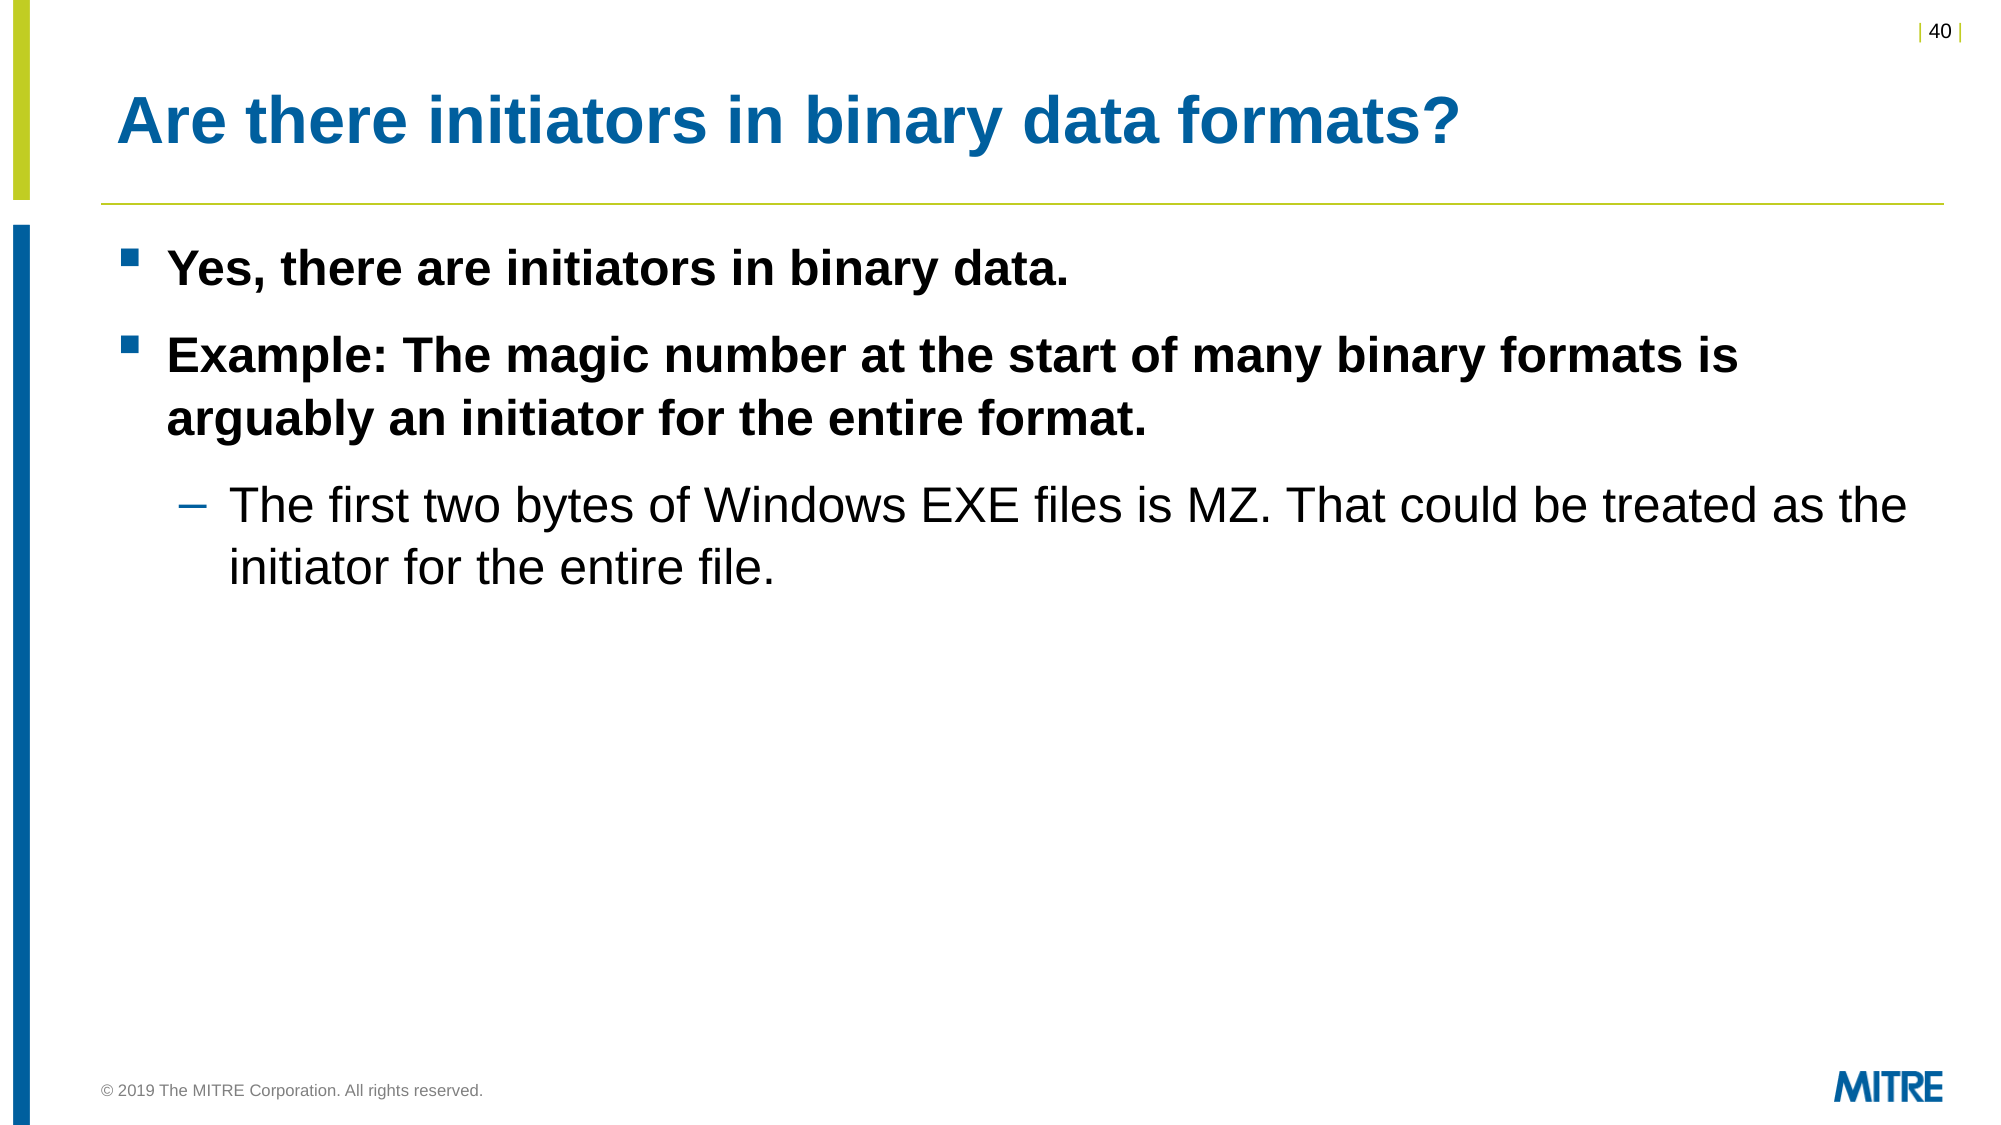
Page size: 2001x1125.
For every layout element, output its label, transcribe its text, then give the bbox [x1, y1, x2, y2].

title Are there initiators in binary data formats? [101, 60, 1945, 184]
footer © 2019 The MITRE Corporation. All rights reserved. [101, 1069, 1338, 1110]
list Yes, there are initiators in binary data. Example: The magic number at the start of many binary formats is arguably an initiator for the entire format. The first two bytes of Windows EXE files is MZ. That could be treated as the initiator for the entire file. [101, 224, 1945, 1012]
picture [1834, 1068, 1945, 1109]
